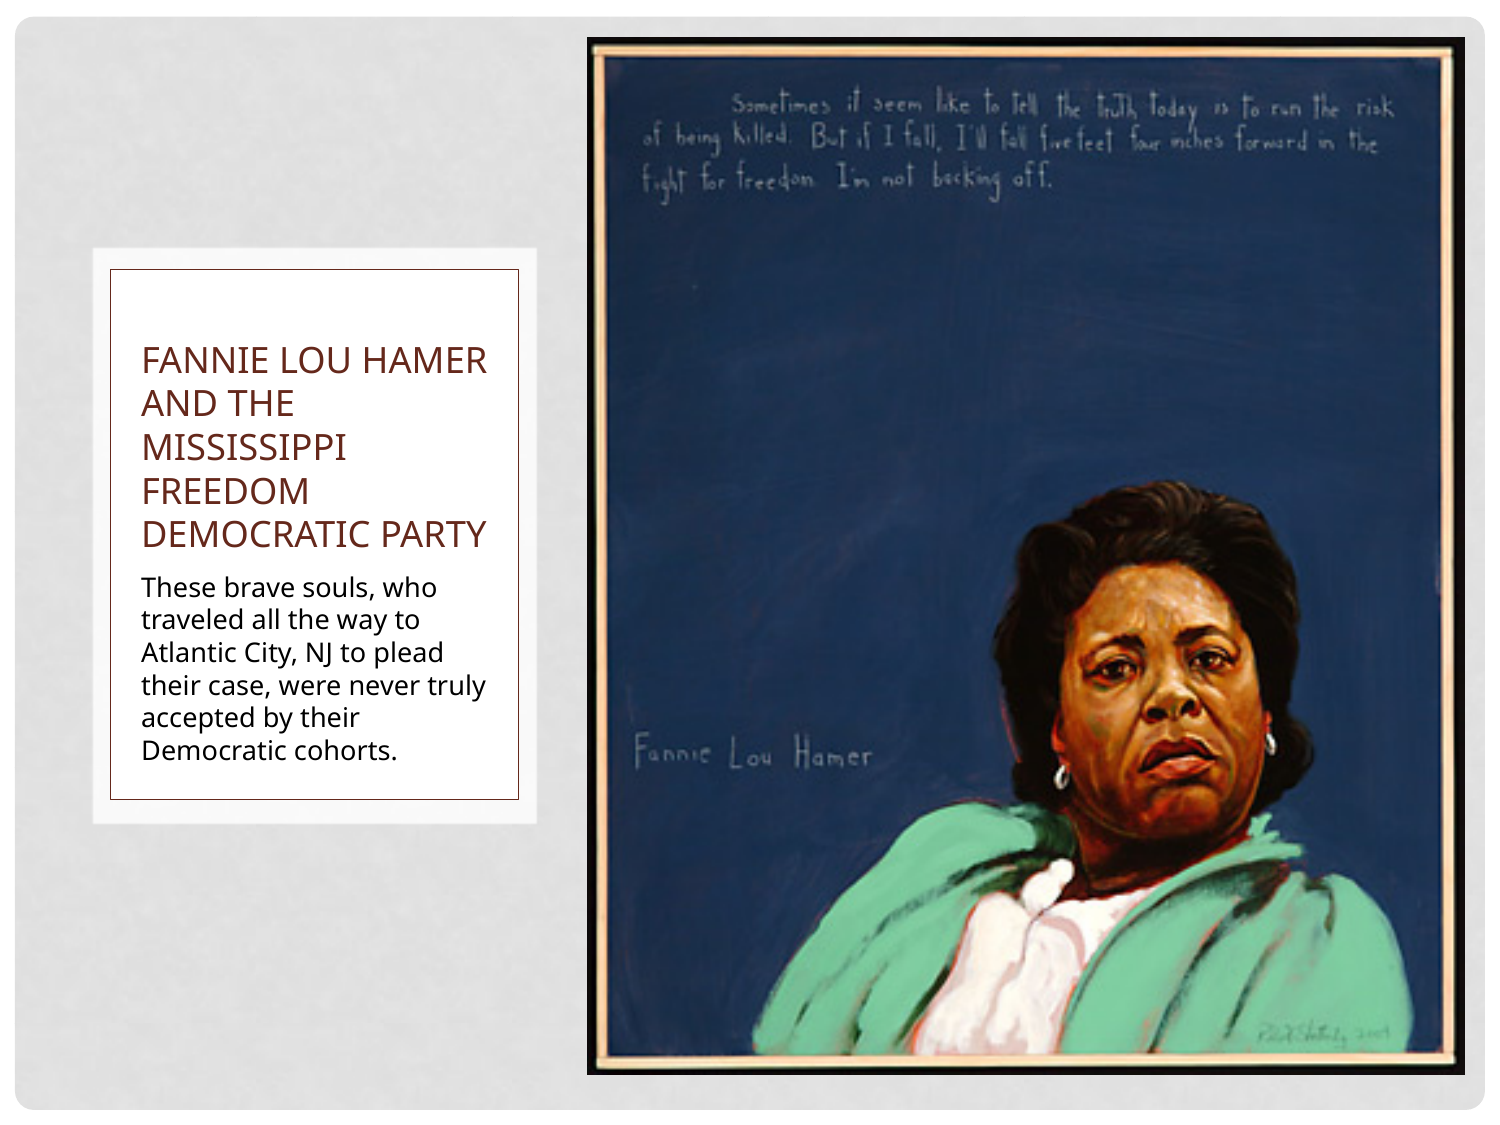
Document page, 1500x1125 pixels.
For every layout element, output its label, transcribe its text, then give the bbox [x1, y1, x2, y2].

title Fannie Lou Hamer and the mississippi Freedom Democratic Party [126, 284, 504, 563]
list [587, 37, 1465, 1076]
list These brave souls, who traveled all the way to Atlantic City, NJ to plead their case, were never truly accepted by their Democratic cohorts. [126, 563, 504, 775]
